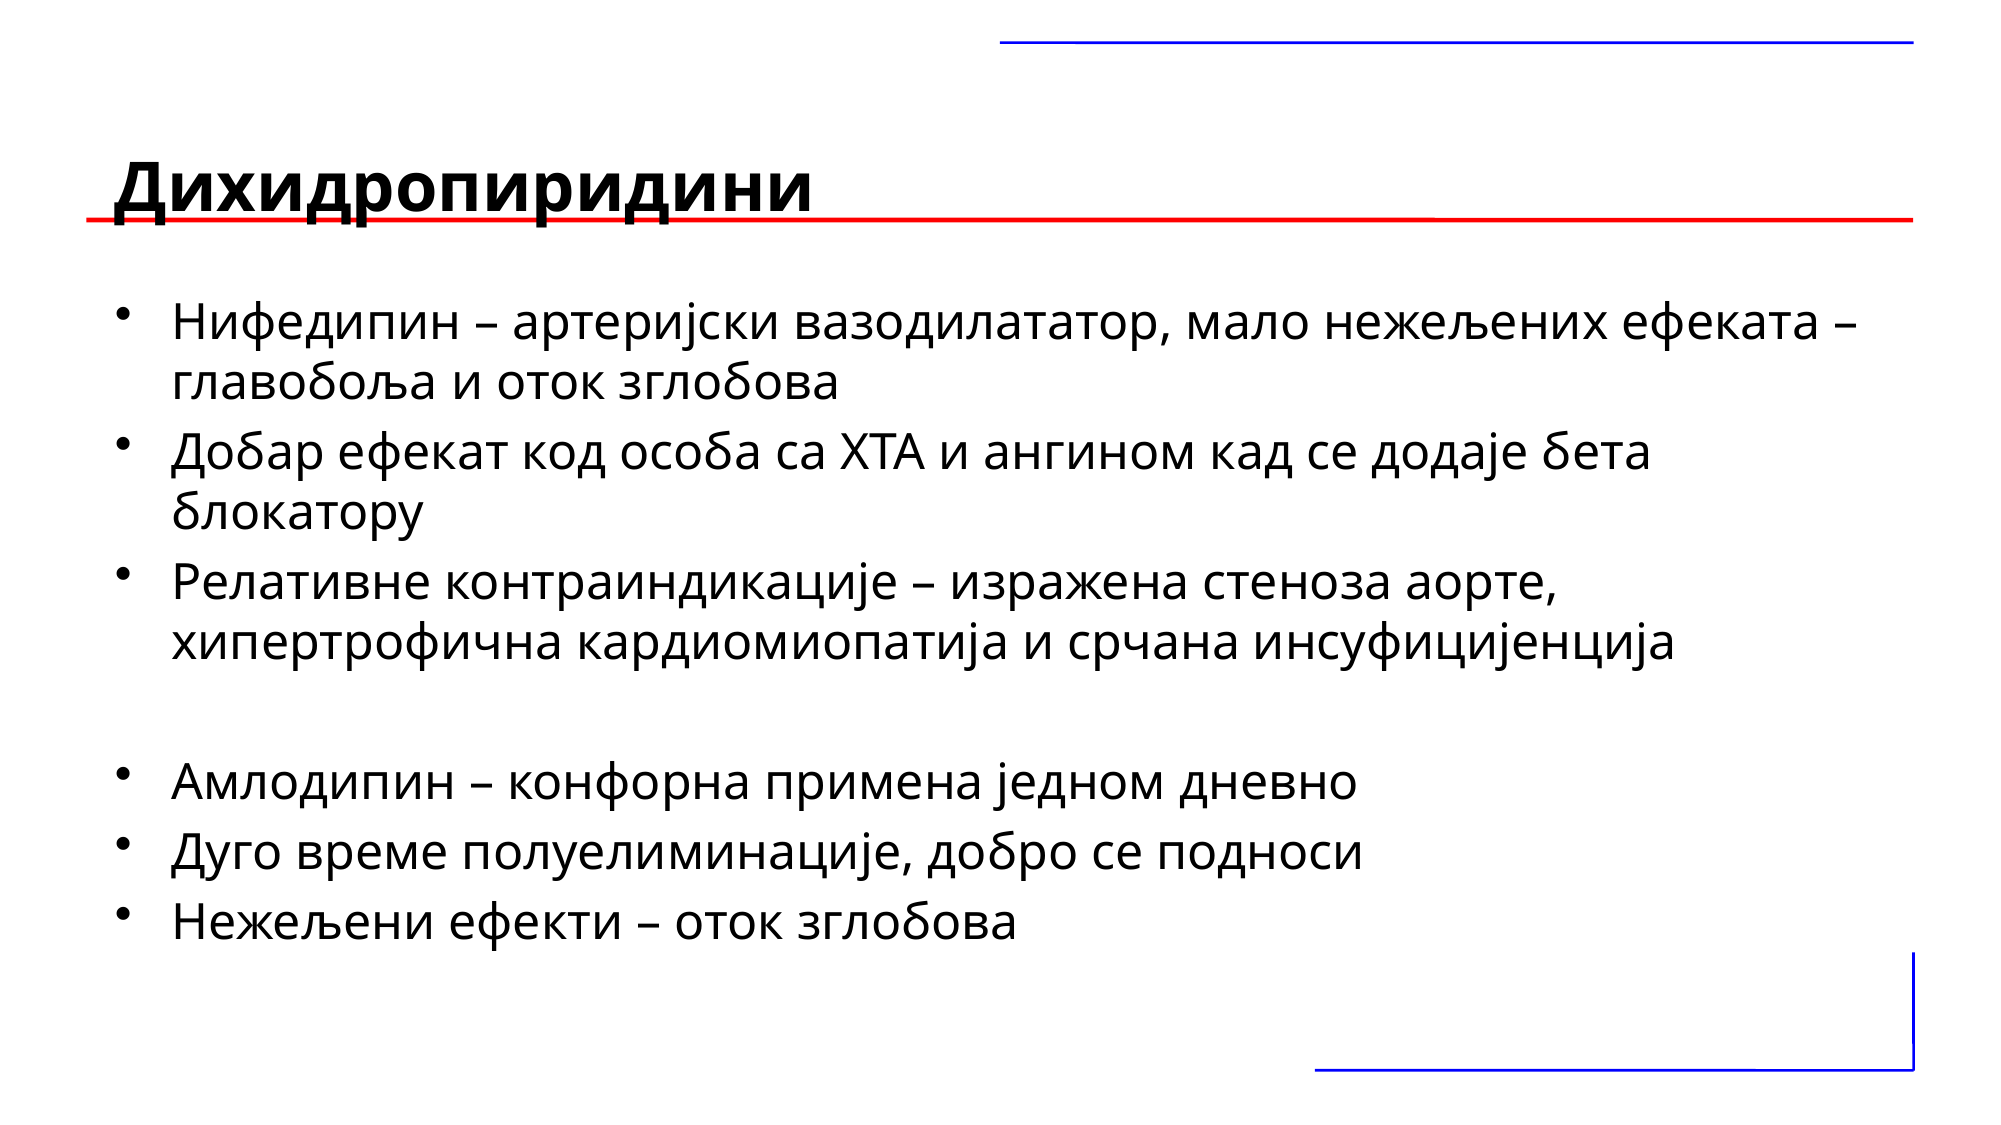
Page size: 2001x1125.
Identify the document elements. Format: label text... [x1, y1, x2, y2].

list Нифедипин – артеријски вазодилататор, мало нежељених ефеката – главобоља и оток зглобова Добар ефекат код особа са ХТА и ангином кад се додаје бета блокатору Релативне контраиндикације – изражена стеноза аорте, хипертрофична кардиомиопатија и срчана инсуфицијенција Амлодипин – конфорна примена једном дневно Дуго време полуелиминације, добро се подноси Нежељени ефекти – оток зглобова [99, 282, 1900, 1006]
title Дихидропиридини [99, 20, 1898, 233]
